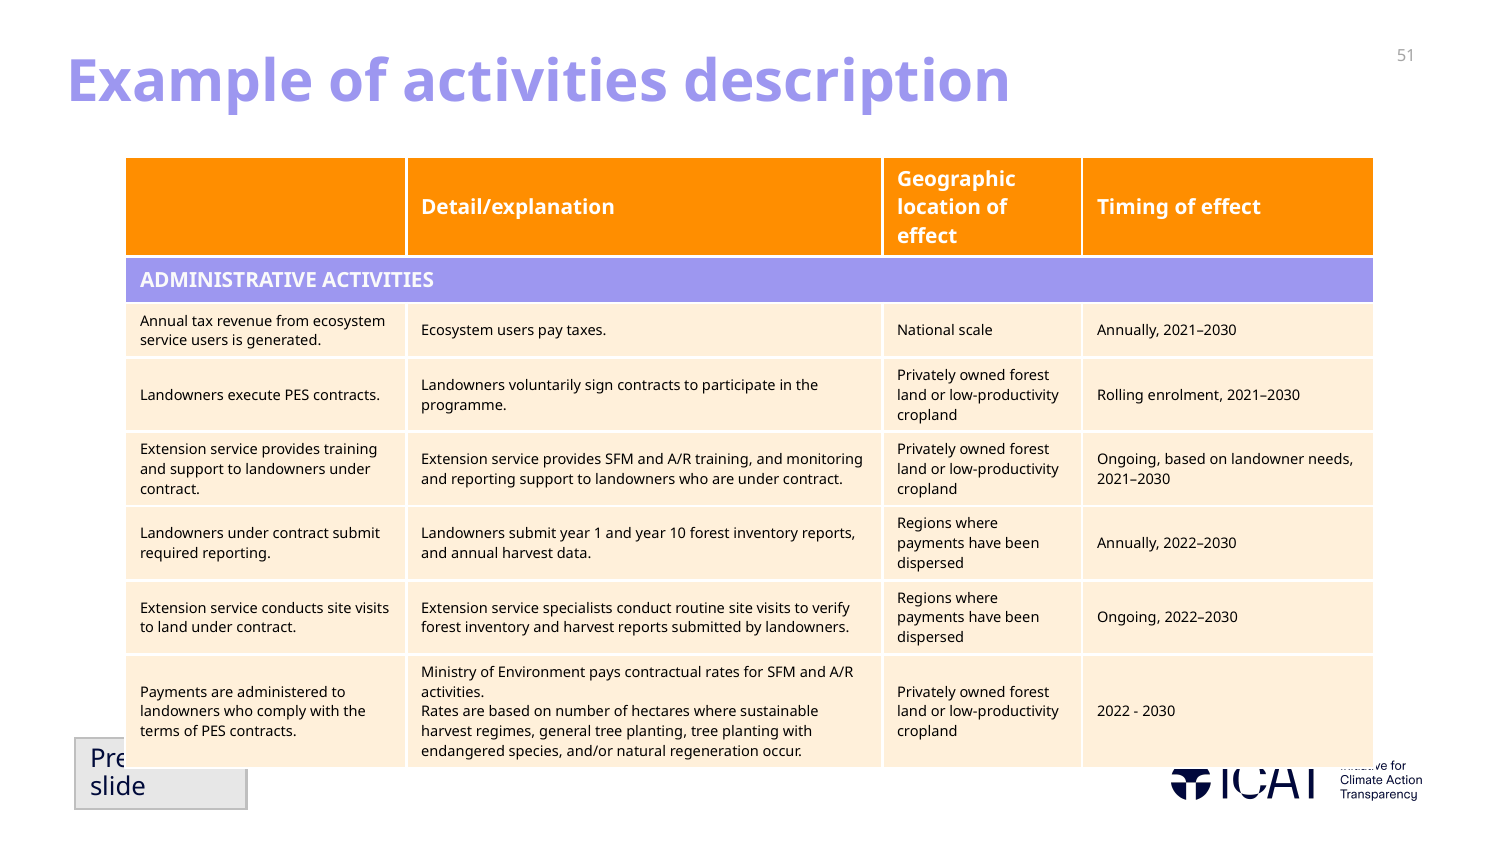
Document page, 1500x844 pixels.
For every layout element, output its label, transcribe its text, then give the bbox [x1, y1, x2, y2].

table_cell Annually, 2021–2030 [1083, 304, 1373, 356]
text_box [112, 754, 247, 789]
table_cell 2022 - 2030 [1083, 656, 1373, 767]
table_cell Extension service provides SFM and A/R training, and monitoring and reporting support to landowners who are under contract. [408, 433, 881, 505]
table_cell Regions where payments have been dispersed [884, 507, 1081, 579]
table_cell Extension service provides training and support to landowners under contract. [126, 433, 405, 505]
table_cell Annually, 2022–2030 [1083, 507, 1373, 579]
table_cell Payments are administered to landowners who comply with the terms of PES contracts. [126, 656, 405, 767]
table_cell Ecosystem users pay taxes. [408, 304, 881, 356]
table_cell National scale [884, 304, 1081, 356]
table_header [126, 158, 405, 255]
table_header Geographic location of effect [884, 158, 1081, 255]
table_cell Extension service specialists conduct routine site visits to verify forest inventory and harvest reports submitted by landowners. [408, 582, 881, 653]
table_cell Regions where payments have been dispersed [884, 582, 1081, 653]
table_cell Ministry of Environment pays contractual rates for SFM and A/R activities. Rates are based on number of hectares where sustainable harvest regimes, general tree planting, tree planting with endangered species, and/or natural regeneration occur. [408, 656, 881, 767]
table_cell Landowners under contract submit required reporting. [126, 507, 405, 579]
table_cell Privately owned forest land or low-productivity cropland [884, 433, 1081, 505]
table_header Detail/explanation [408, 158, 881, 255]
table_header Timing of effect [1083, 158, 1373, 255]
table_cell Ongoing, based on landowner needs, 2021–2030 [1083, 433, 1373, 505]
table_cell ADMINISTRATIVE ACTIVITIES [126, 258, 1373, 302]
table_cell Landowners voluntarily sign contracts to participate in the programme. [408, 359, 881, 430]
table_cell Extension service conducts site visits to land under contract. [126, 582, 405, 653]
title Example of activities description [51, 35, 1449, 130]
table_cell Privately owned forest land or low-productivity cropland [884, 656, 1081, 767]
table_cell Ongoing, 2022–2030 [1083, 582, 1373, 653]
table_cell Rolling enrolment, 2021–2030 [1083, 359, 1373, 430]
table_cell Annual tax revenue from ecosystem service users is generated. [126, 304, 405, 356]
table_cell Privately owned forest land or low-productivity cropland [884, 359, 1081, 430]
picture [1171, 724, 1459, 835]
table_cell Landowners execute PES contracts. [126, 359, 405, 430]
list Previous slide [75, 738, 247, 809]
table_cell Landowners submit year 1 and year 10 forest inventory reports, and annual harvest data. [408, 507, 881, 579]
